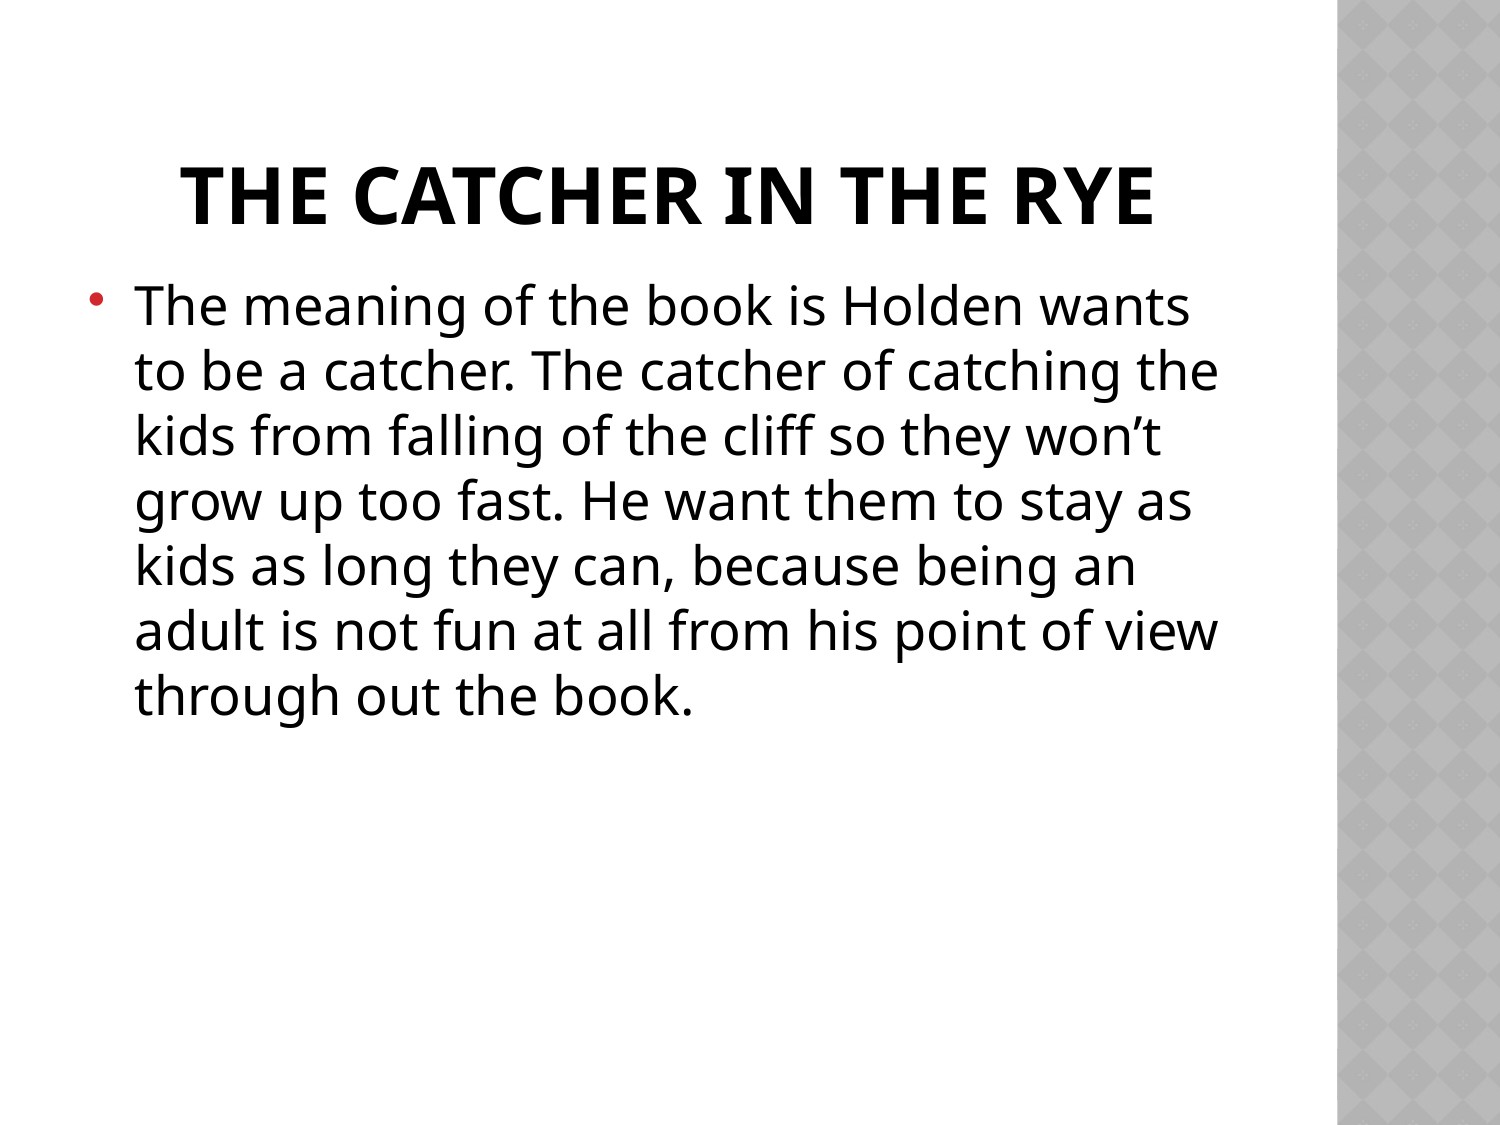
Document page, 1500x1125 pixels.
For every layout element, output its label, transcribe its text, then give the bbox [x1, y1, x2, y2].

list The meaning of the book is Holden wants to be a catcher. The catcher of catching the kids from falling of the cliff so they won’t grow up too fast. He want them to stay as kids as long they can, because being an adult is not fun at all from his point of view through out the book. [75, 264, 1263, 1059]
title The catcher in the Rye [75, 52, 1263, 240]
